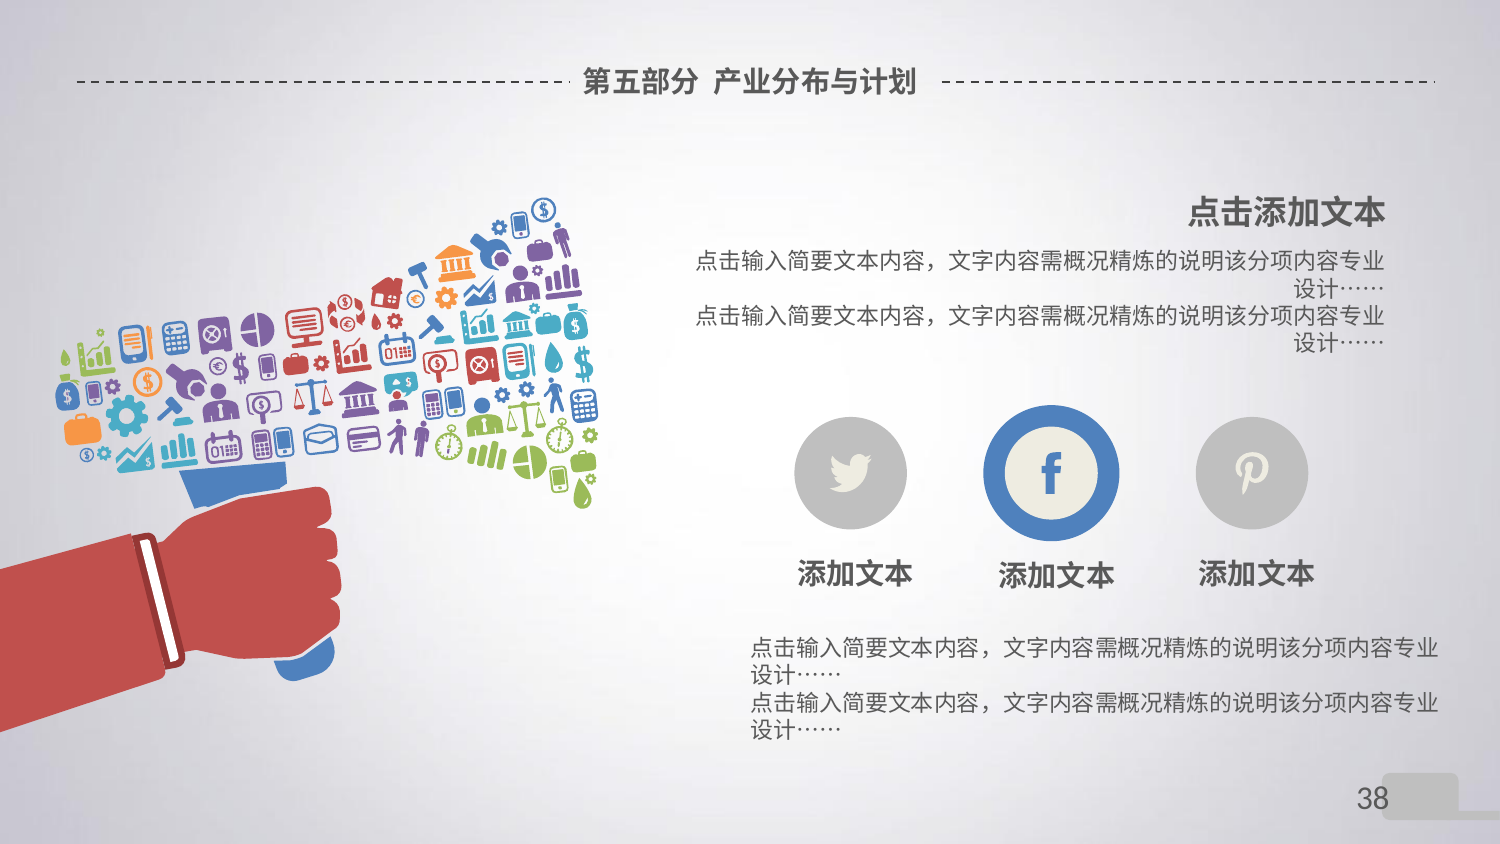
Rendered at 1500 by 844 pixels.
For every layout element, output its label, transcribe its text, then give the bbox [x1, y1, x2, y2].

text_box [983, 404, 1120, 542]
text_box 添加文本 [785, 550, 926, 597]
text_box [794, 416, 908, 530]
picture [0, 0, 1500, 844]
picture [1376, 799, 1381, 807]
text_box 点击输入简要文本内容，文字内容需概况精炼的说明该分项内容专业设计…… 点击输入简要文本内容，文字内容需概况精炼的说明该分项内容专业设计…… [679, 241, 1398, 363]
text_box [1195, 416, 1309, 530]
text_box 添加文本 [1187, 550, 1327, 597]
title 第五部分 产业分布与计划 [18, 52, 1483, 110]
text_box 点击输入简要文本内容，文字内容需概况精炼的说明该分项内容专业设计…… 点击输入简要文本内容，文字内容需概况精炼的说明该分项内容专业设计…… [738, 627, 1457, 749]
text_box 点击添加文本 [1176, 185, 1399, 237]
text_box 添加文本 [986, 551, 1127, 599]
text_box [0, 196, 600, 733]
